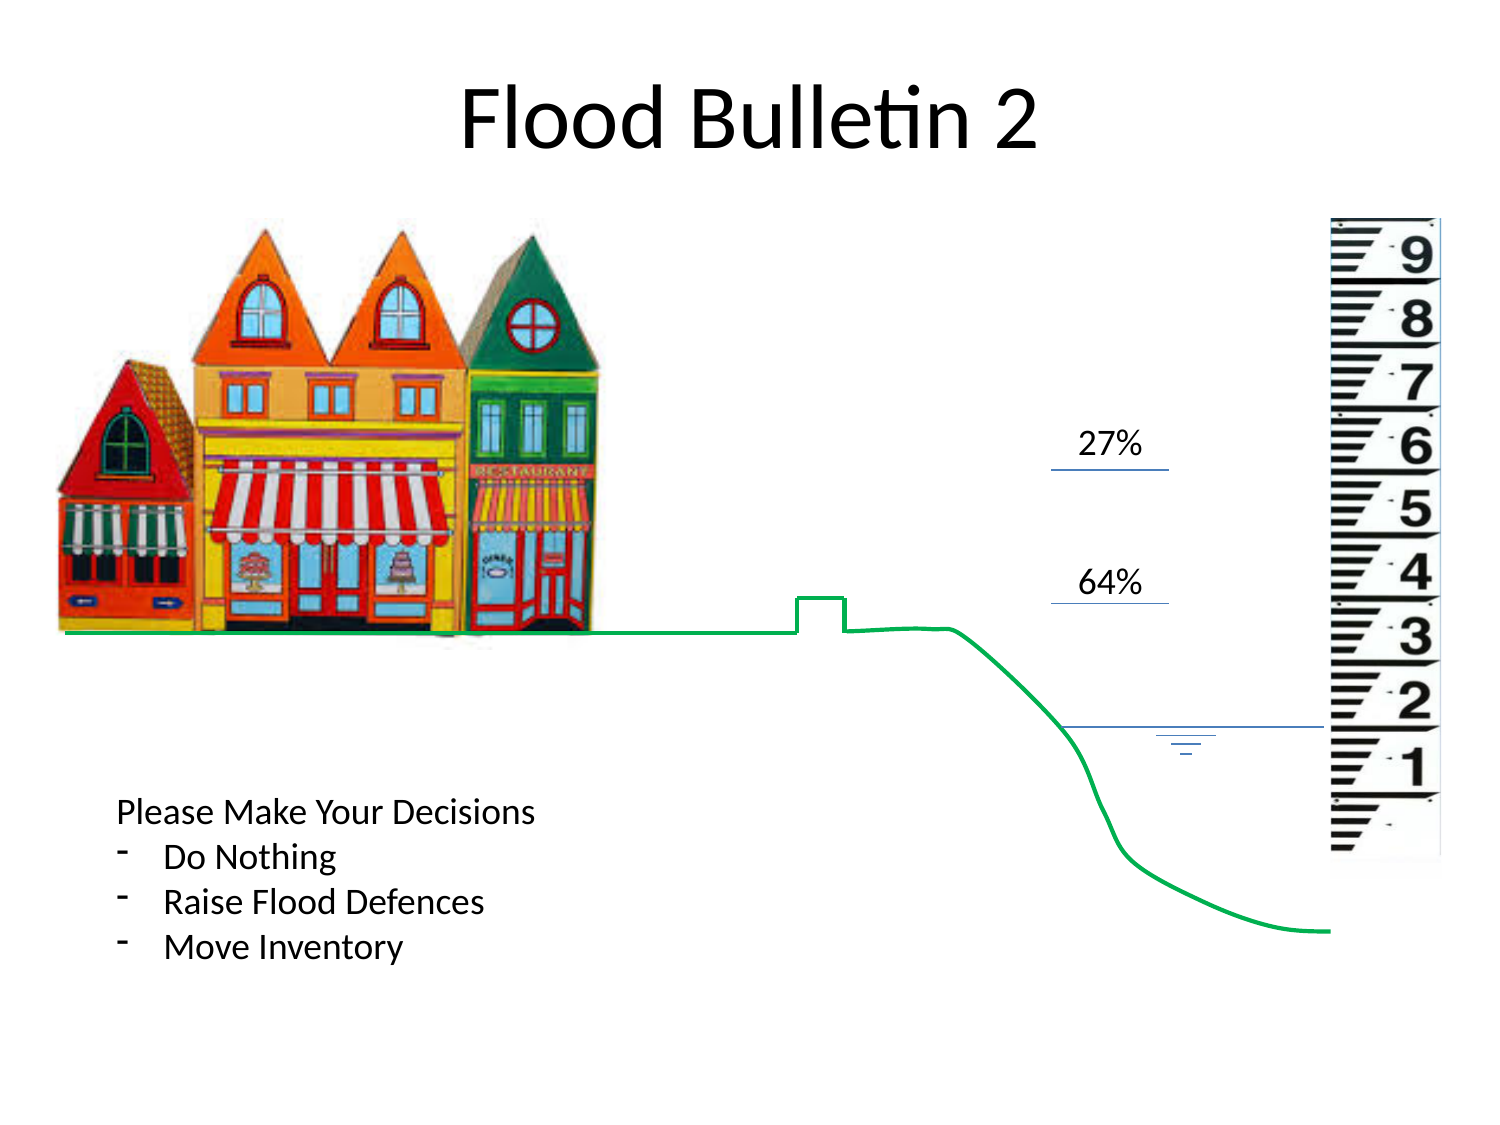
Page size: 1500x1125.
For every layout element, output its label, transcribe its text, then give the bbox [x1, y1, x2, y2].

text_box Please Make Your Decisions Do Nothing Raise Flood Defences Move Inventory [101, 779, 551, 975]
text_box 27% [1063, 410, 1158, 469]
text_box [1060, 726, 1325, 755]
text_box 64% [1063, 549, 1158, 602]
title Flood Bulletin 2 [75, 45, 1425, 233]
picture [0, 218, 657, 650]
picture [1330, 218, 1442, 886]
text_box [849, 626, 1331, 934]
